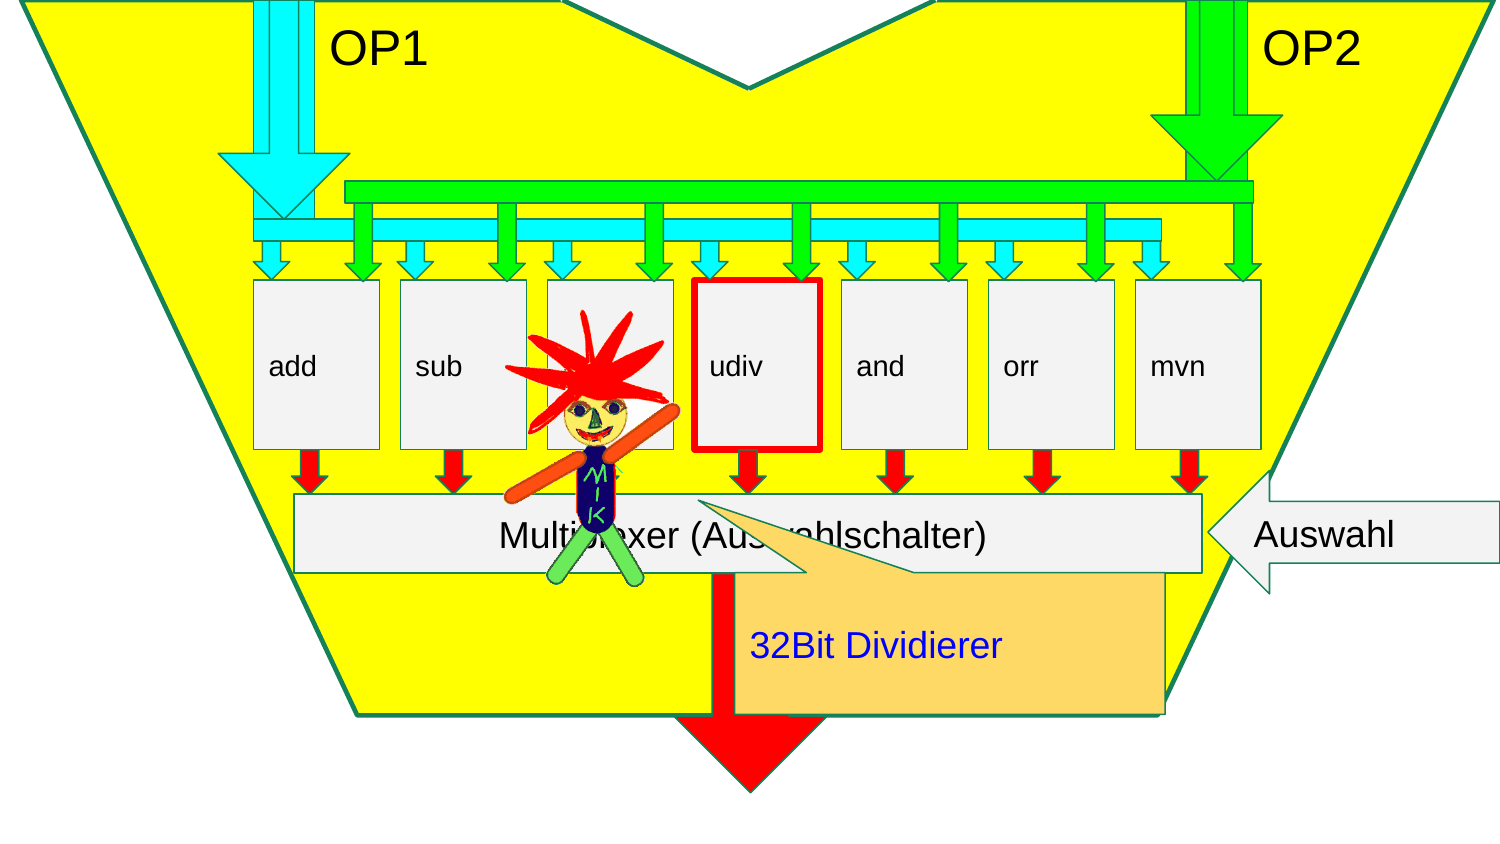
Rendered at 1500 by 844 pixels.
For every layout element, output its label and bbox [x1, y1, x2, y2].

text_box [681, 724, 820, 793]
text_box [344, 180, 1262, 282]
picture [485, 302, 693, 595]
text_box [253, 287, 1262, 450]
text_box [698, 449, 1209, 574]
text_box [291, 449, 480, 574]
text_box [20, 0, 1494, 716]
text_box [253, 218, 339, 280]
